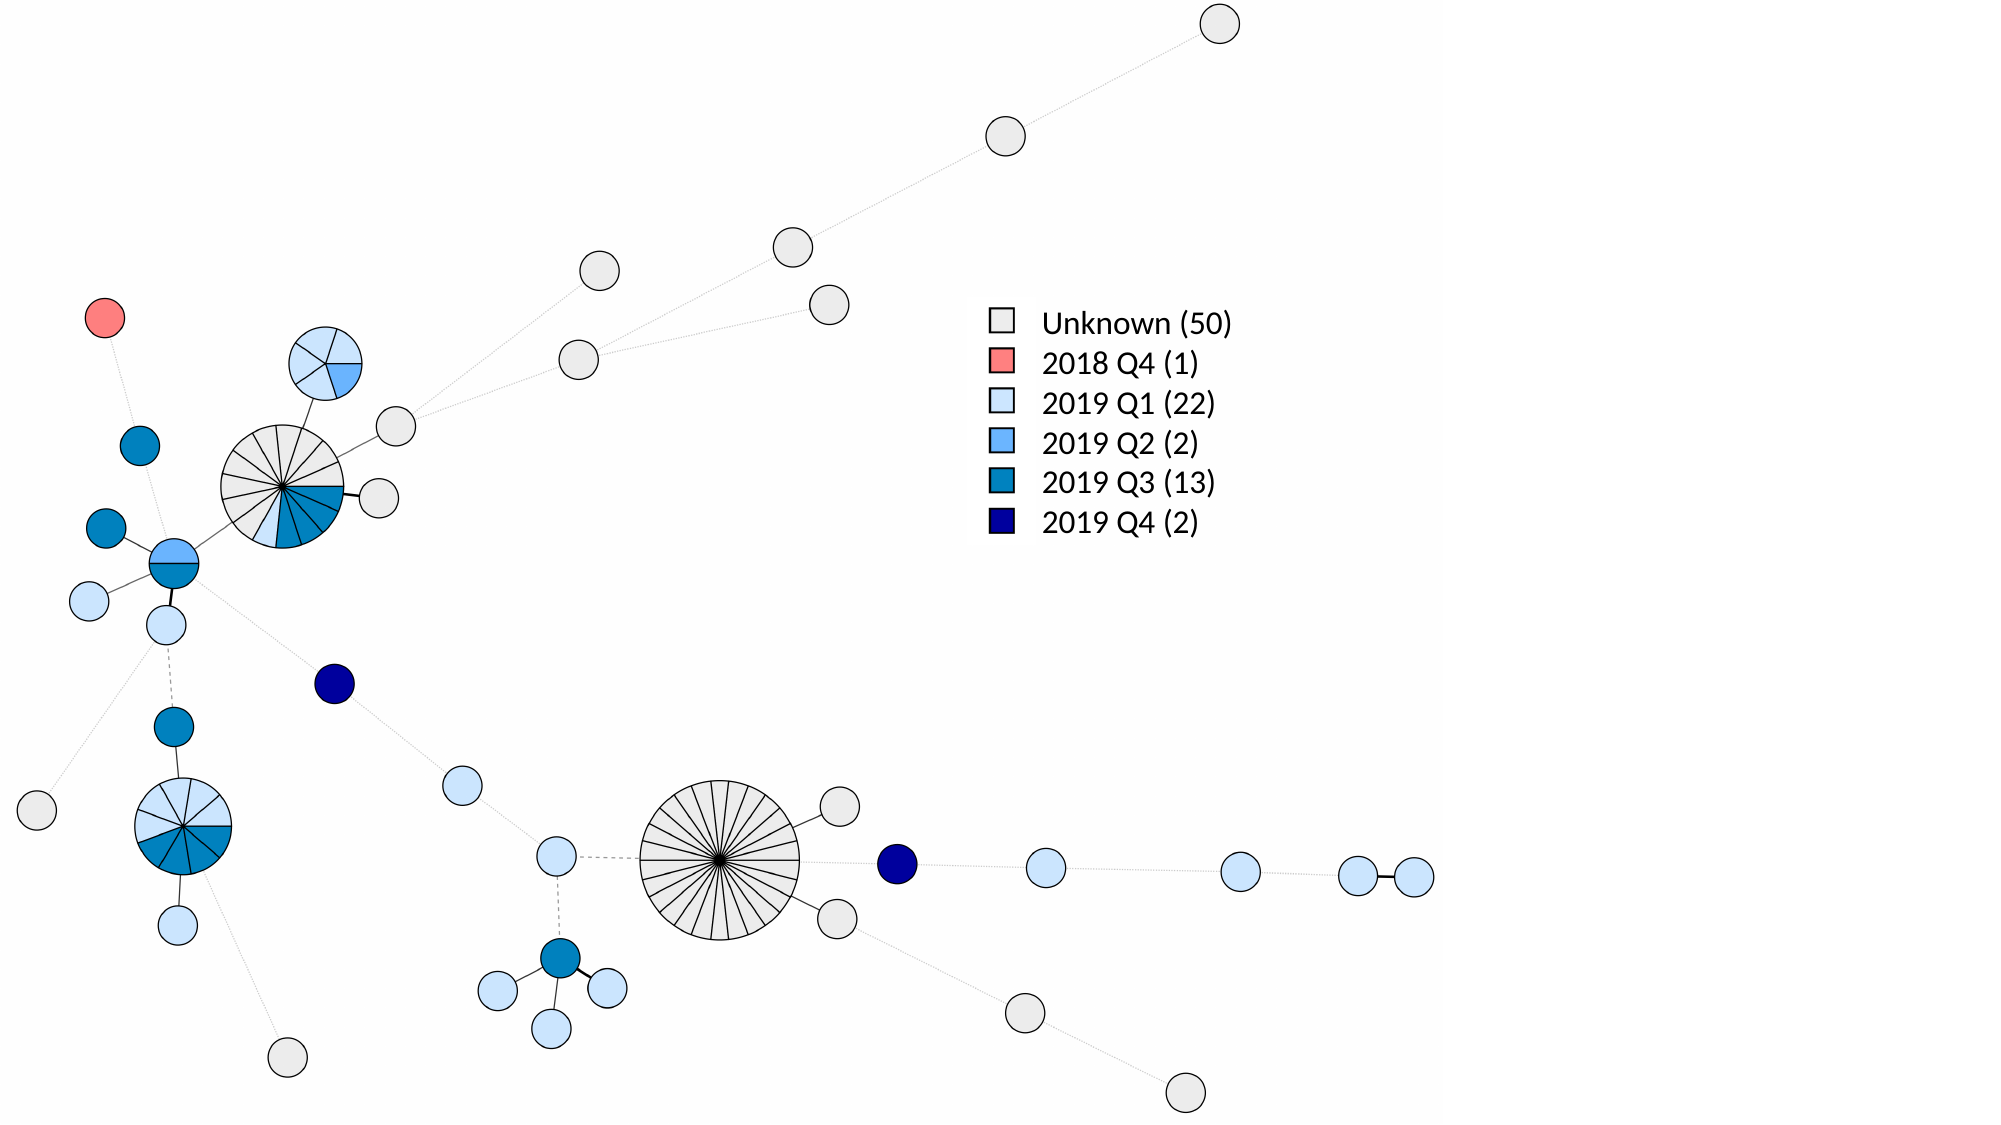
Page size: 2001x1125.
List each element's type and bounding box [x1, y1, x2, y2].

picture [0, 0, 1443, 1124]
